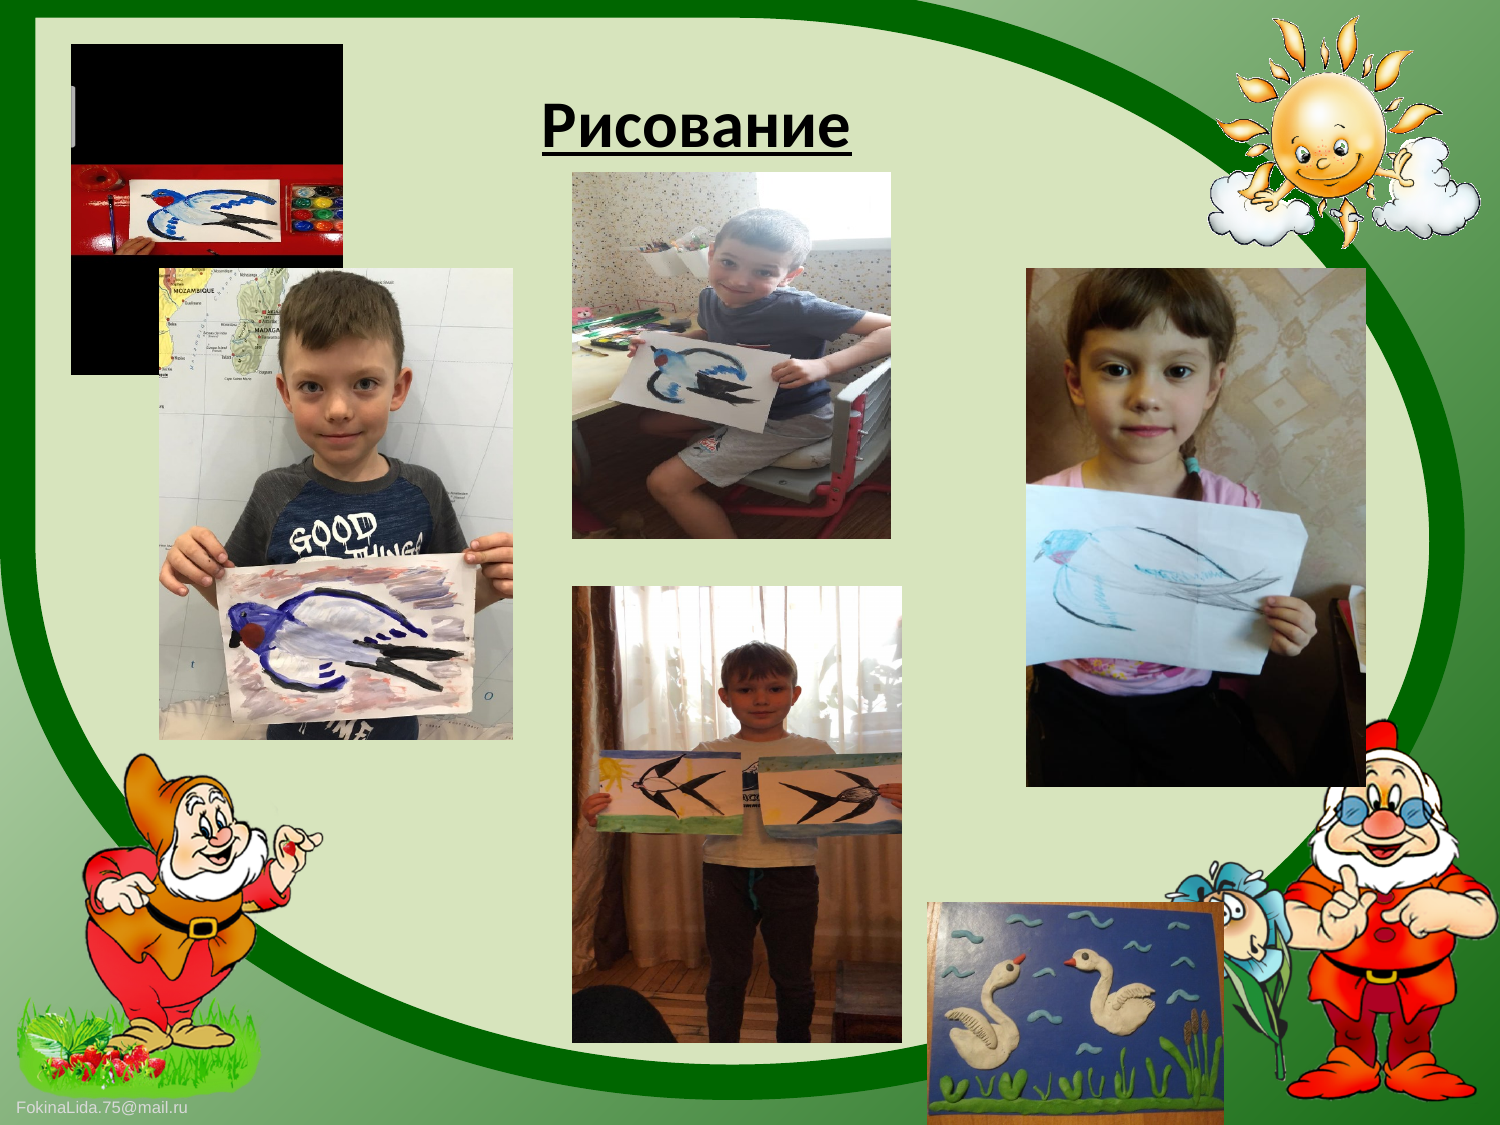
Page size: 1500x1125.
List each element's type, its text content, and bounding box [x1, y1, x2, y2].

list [572, 172, 891, 540]
picture [70, 43, 514, 740]
picture [572, 585, 902, 1043]
picture [1198, 0, 1500, 257]
picture [17, 751, 324, 1101]
picture [926, 268, 1500, 1125]
title Рисование [345, 44, 1188, 197]
